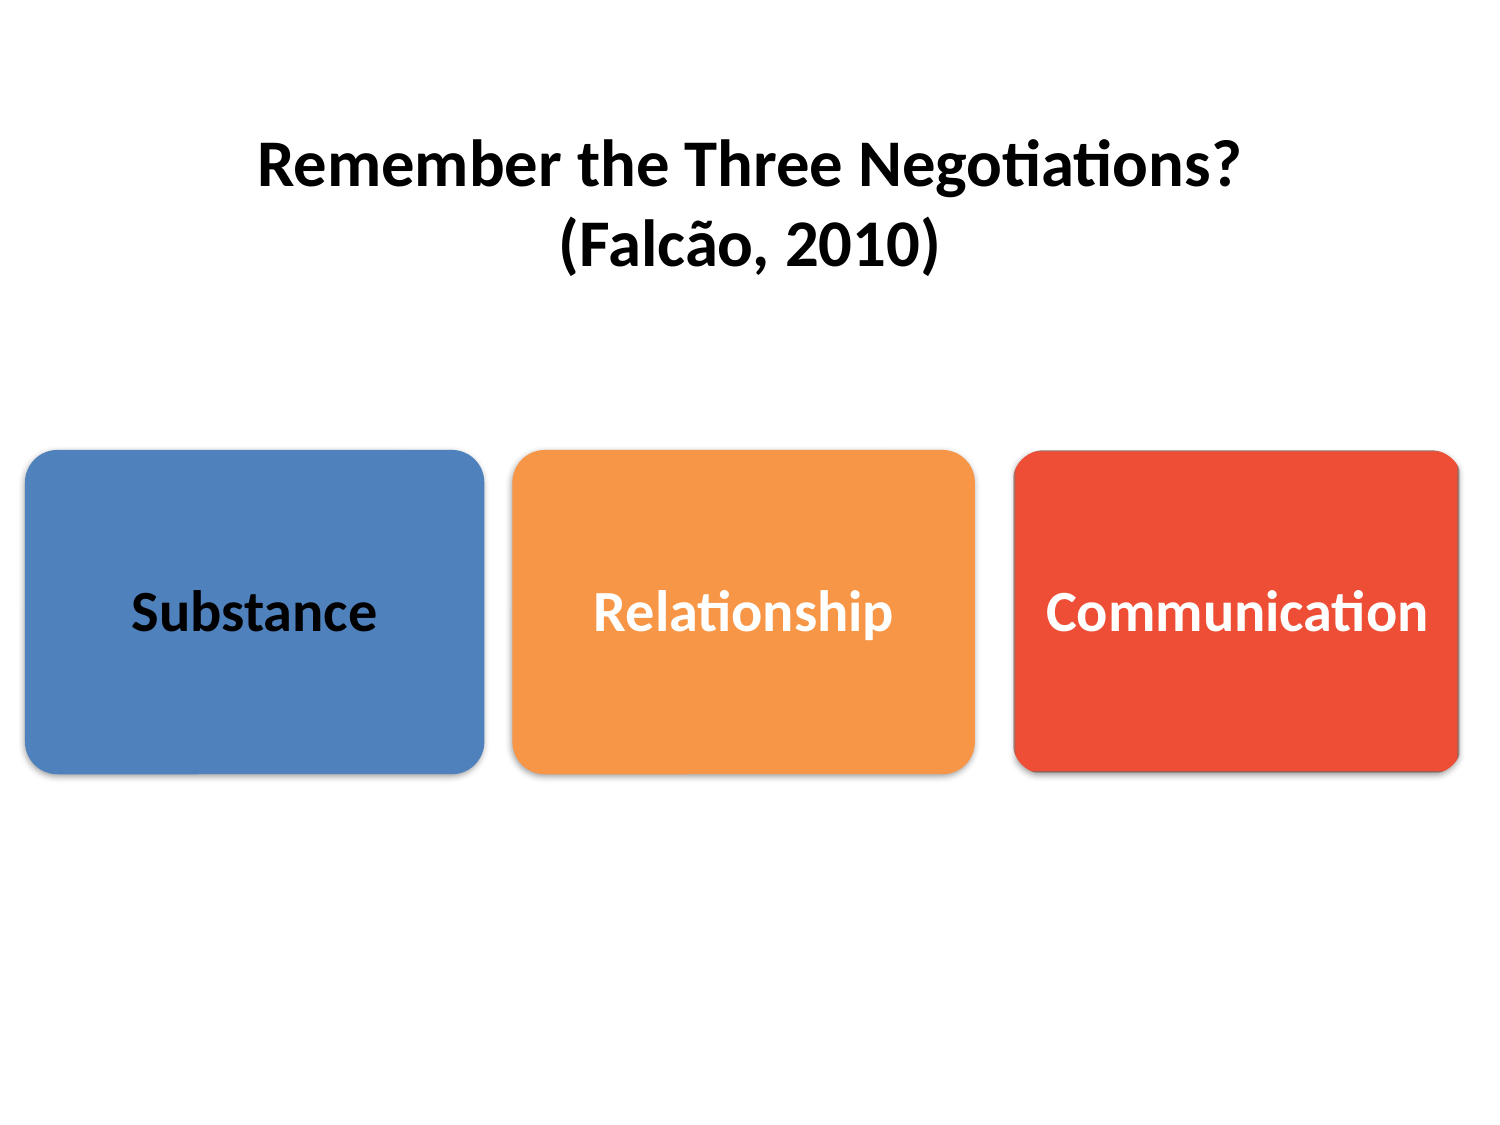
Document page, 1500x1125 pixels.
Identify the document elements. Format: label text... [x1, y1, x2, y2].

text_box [1012, 449, 1463, 775]
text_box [512, 449, 976, 775]
title Remember the Three Negotiations? (Falcão, 2010) [75, 75, 1425, 325]
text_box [24, 449, 485, 775]
